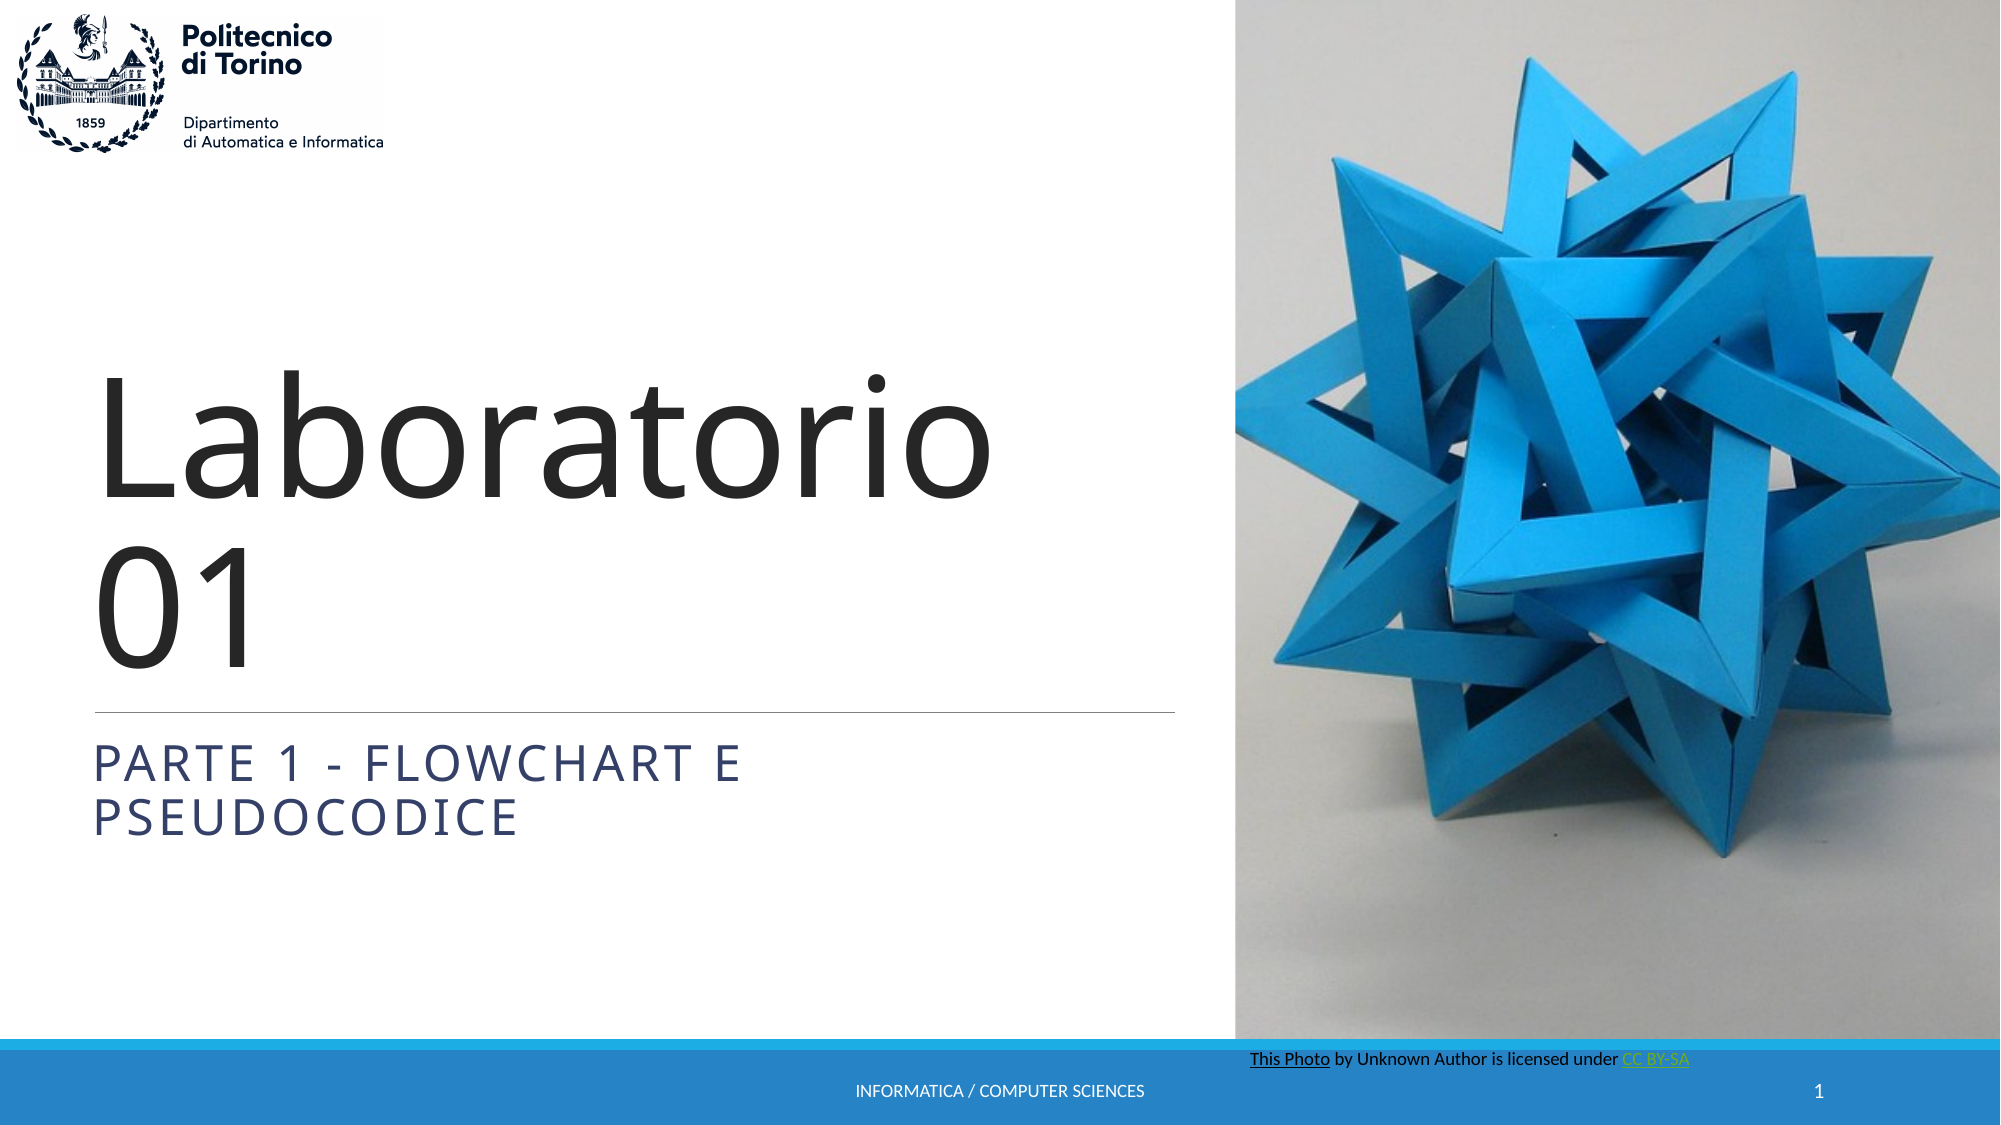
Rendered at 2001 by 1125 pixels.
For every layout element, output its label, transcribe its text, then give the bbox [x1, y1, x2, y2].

slide_number 1 [1624, 1059, 1840, 1120]
subtitle Parte 1 - Flowchart e pseudocodice [77, 730, 1178, 919]
picture [17, 14, 383, 153]
text_box This Photo by Unknown Author is licensed under CC BY-SA [1235, 1046, 2000, 1077]
picture [1234, 0, 2000, 1040]
footer Informatica / Computer Sciences [604, 1059, 1396, 1120]
title Laboratorio 01 [76, 124, 1178, 710]
